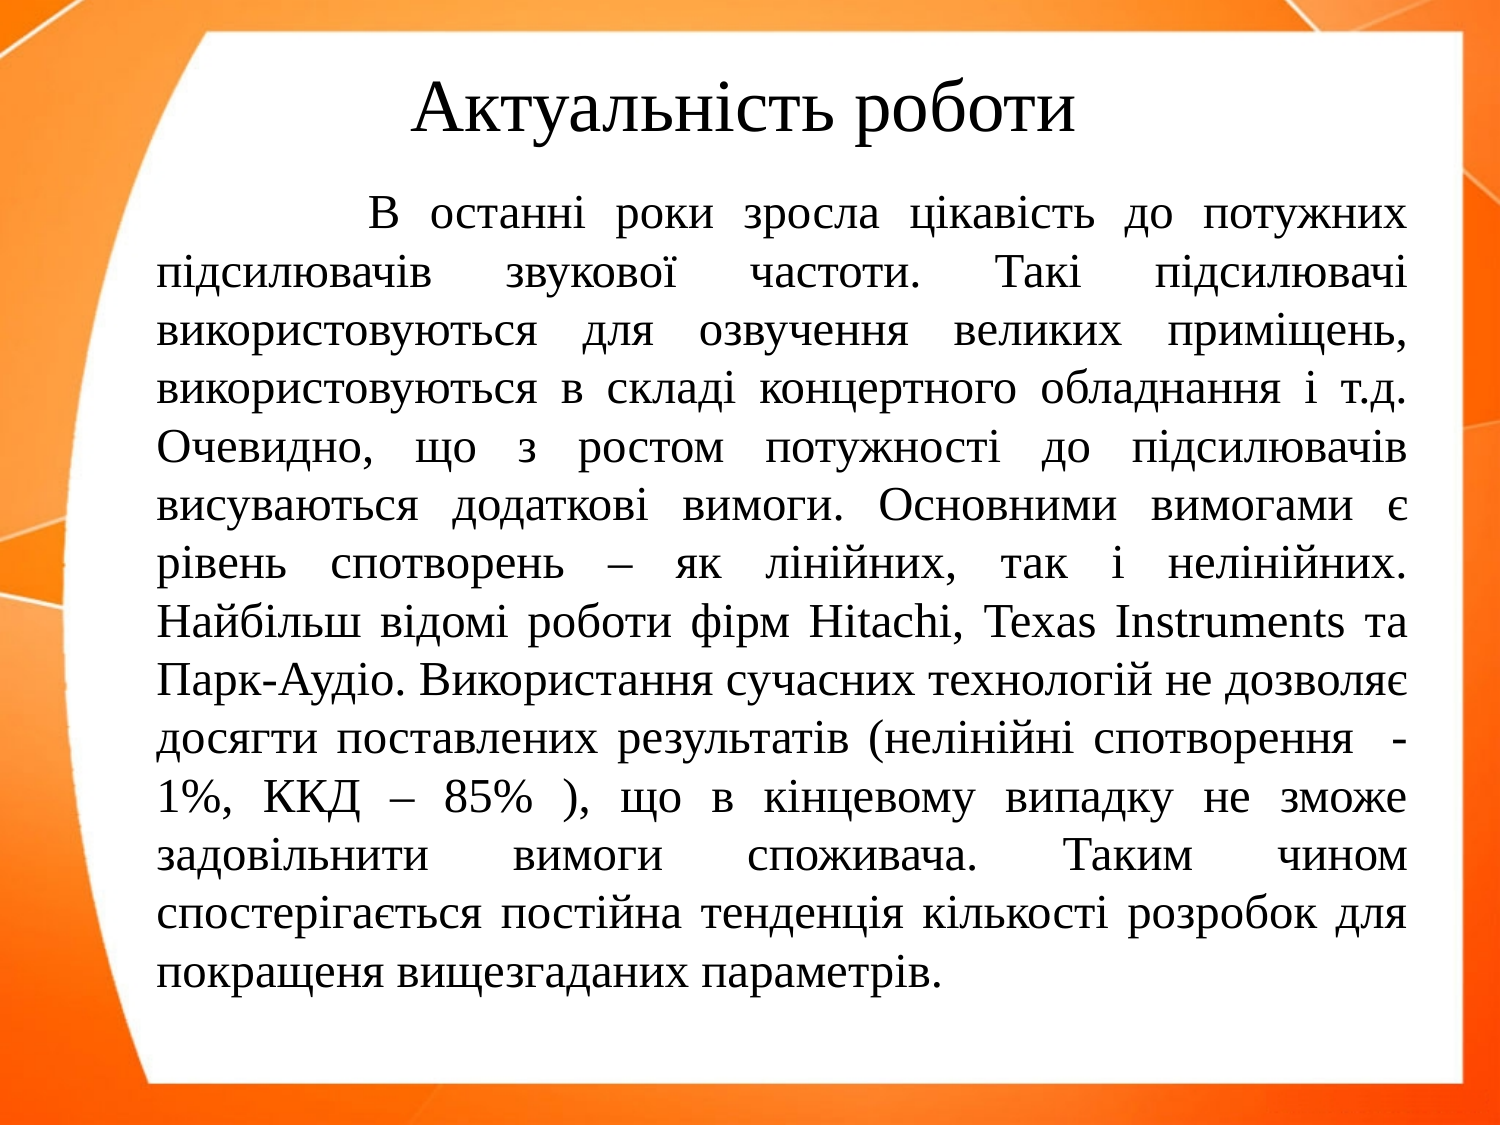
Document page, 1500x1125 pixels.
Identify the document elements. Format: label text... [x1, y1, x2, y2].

picture [0, 0, 1500, 1125]
title Актуальність роботи [76, 30, 1412, 173]
list В останні роки зросла цікавість до потужних підсилювачів звукової частоти. Такі підсилювачі використовуються для озвучення великих приміщень, використовуються в складі концертного обладнання і т.д. Очевидно, що з ростом потужності до підсилювачів висуваються додаткові вимоги. Основними вимогами є рівень спотворень – як лінійних, так і нелінійних. Найбільш відомі роботи фірм Hitachi, Texas Instruments та Парк-Аудіо. Використання сучасних технологій не дозволяє досягти поставлених результатів (нелінійні спотворення - 1%, ККД – 85% ), що в кінцевому випадку не зможе задовільнити вимоги споживача. Таким чином спостерігається постійна тенденція кількості розробок для покращеня вищезгаданих параметрів. [88, 172, 1424, 1012]
